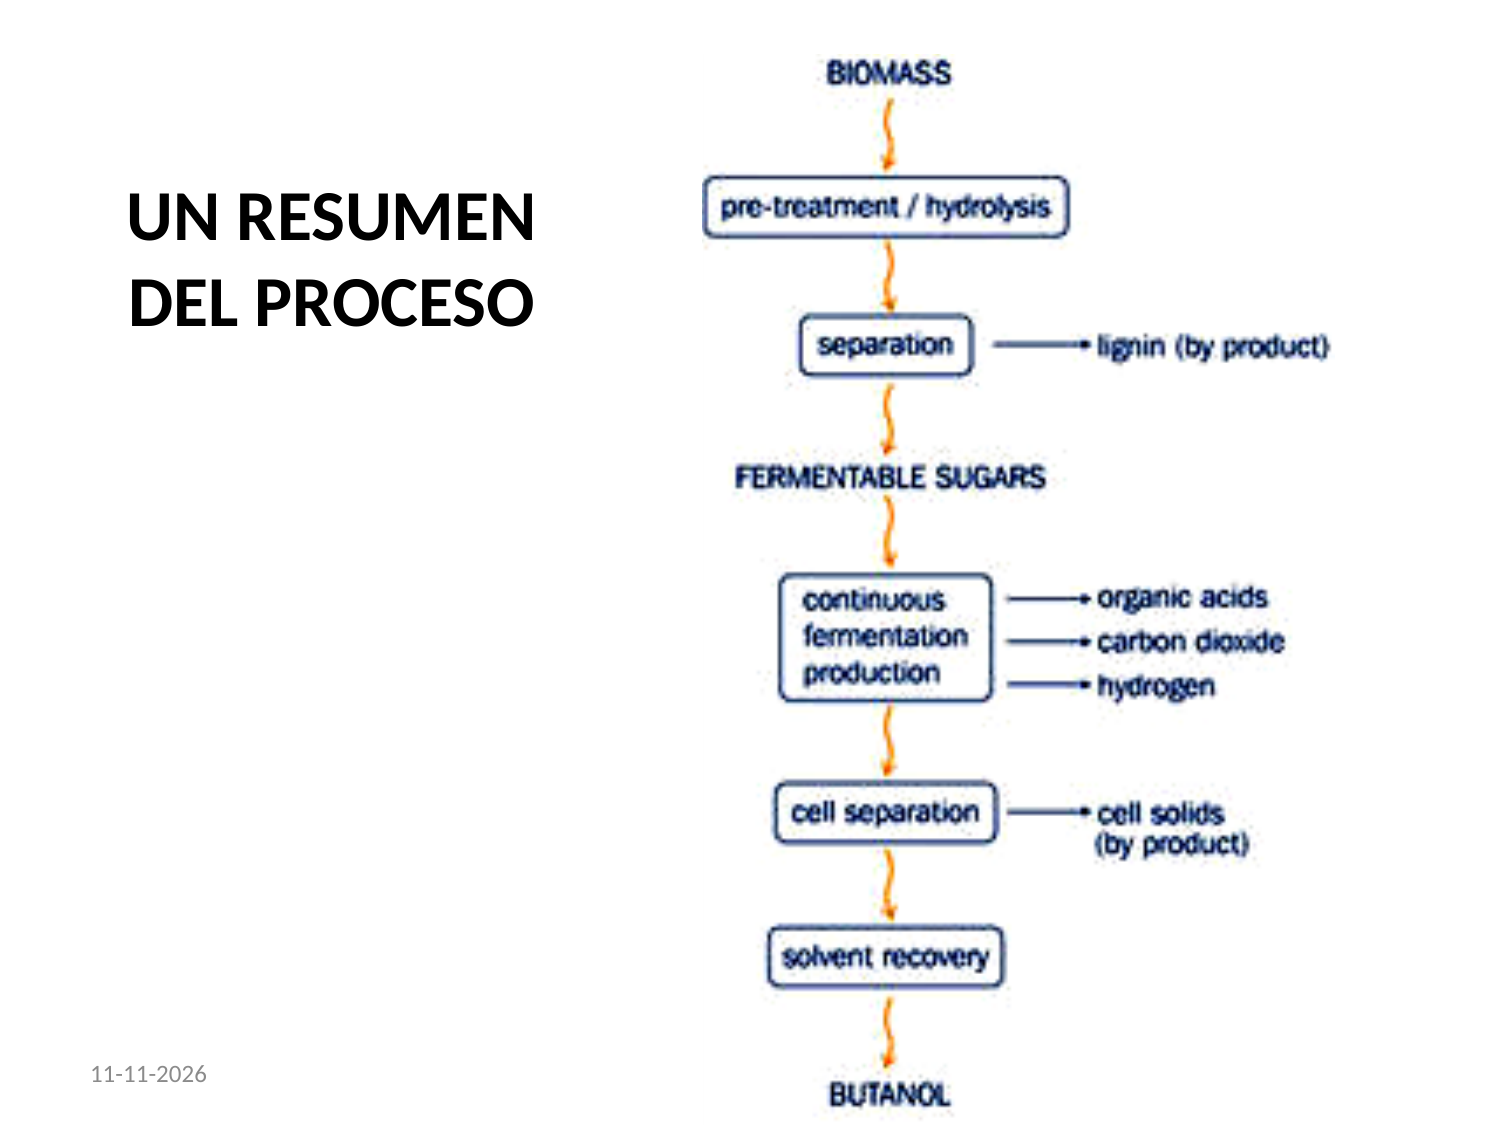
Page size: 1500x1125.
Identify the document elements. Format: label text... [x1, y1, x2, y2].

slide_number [75, 1042, 425, 1103]
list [702, 54, 1335, 1125]
title UN RESUMEN DEL PROCESO [76, 160, 587, 349]
